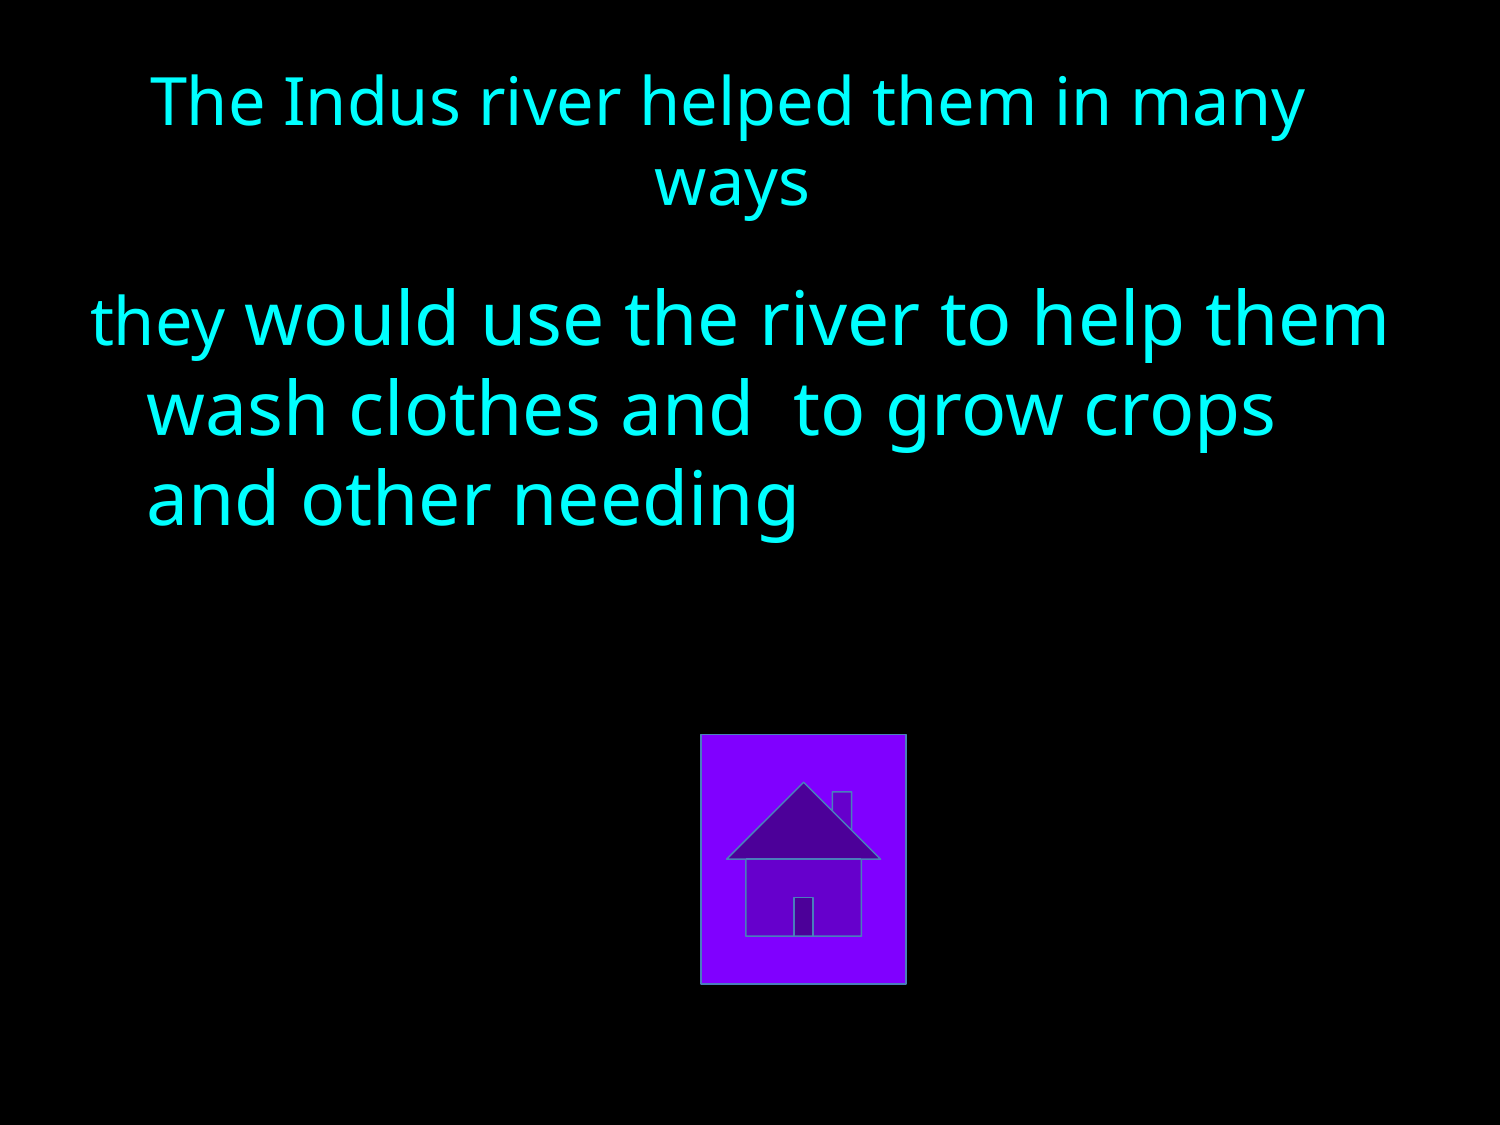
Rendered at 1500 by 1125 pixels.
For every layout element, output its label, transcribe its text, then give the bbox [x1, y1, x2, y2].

list they would use the river to help them wash clothes and to grow crops and other needing [75, 262, 1425, 1005]
text_box [700, 734, 907, 985]
title The Indus river helped them in many ways [75, 45, 1425, 233]
